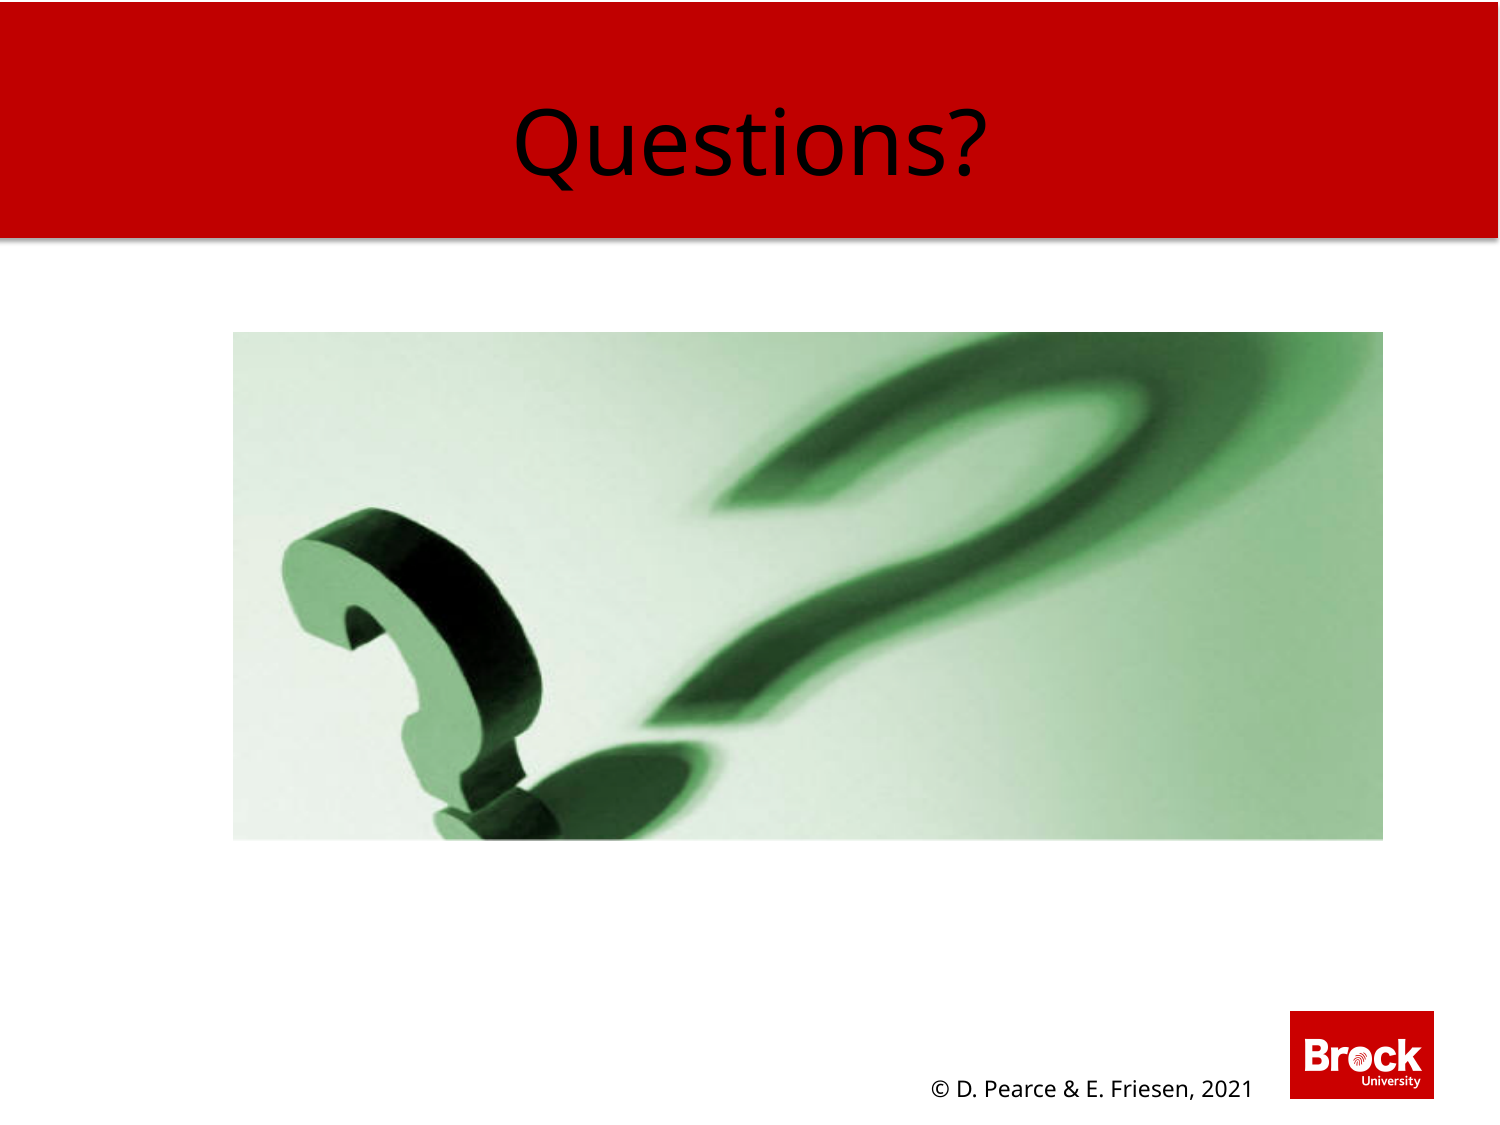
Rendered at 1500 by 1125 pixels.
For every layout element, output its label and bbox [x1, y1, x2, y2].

picture [1290, 1011, 1434, 1099]
list [232, 331, 1383, 841]
picture [0, 0, 1500, 248]
